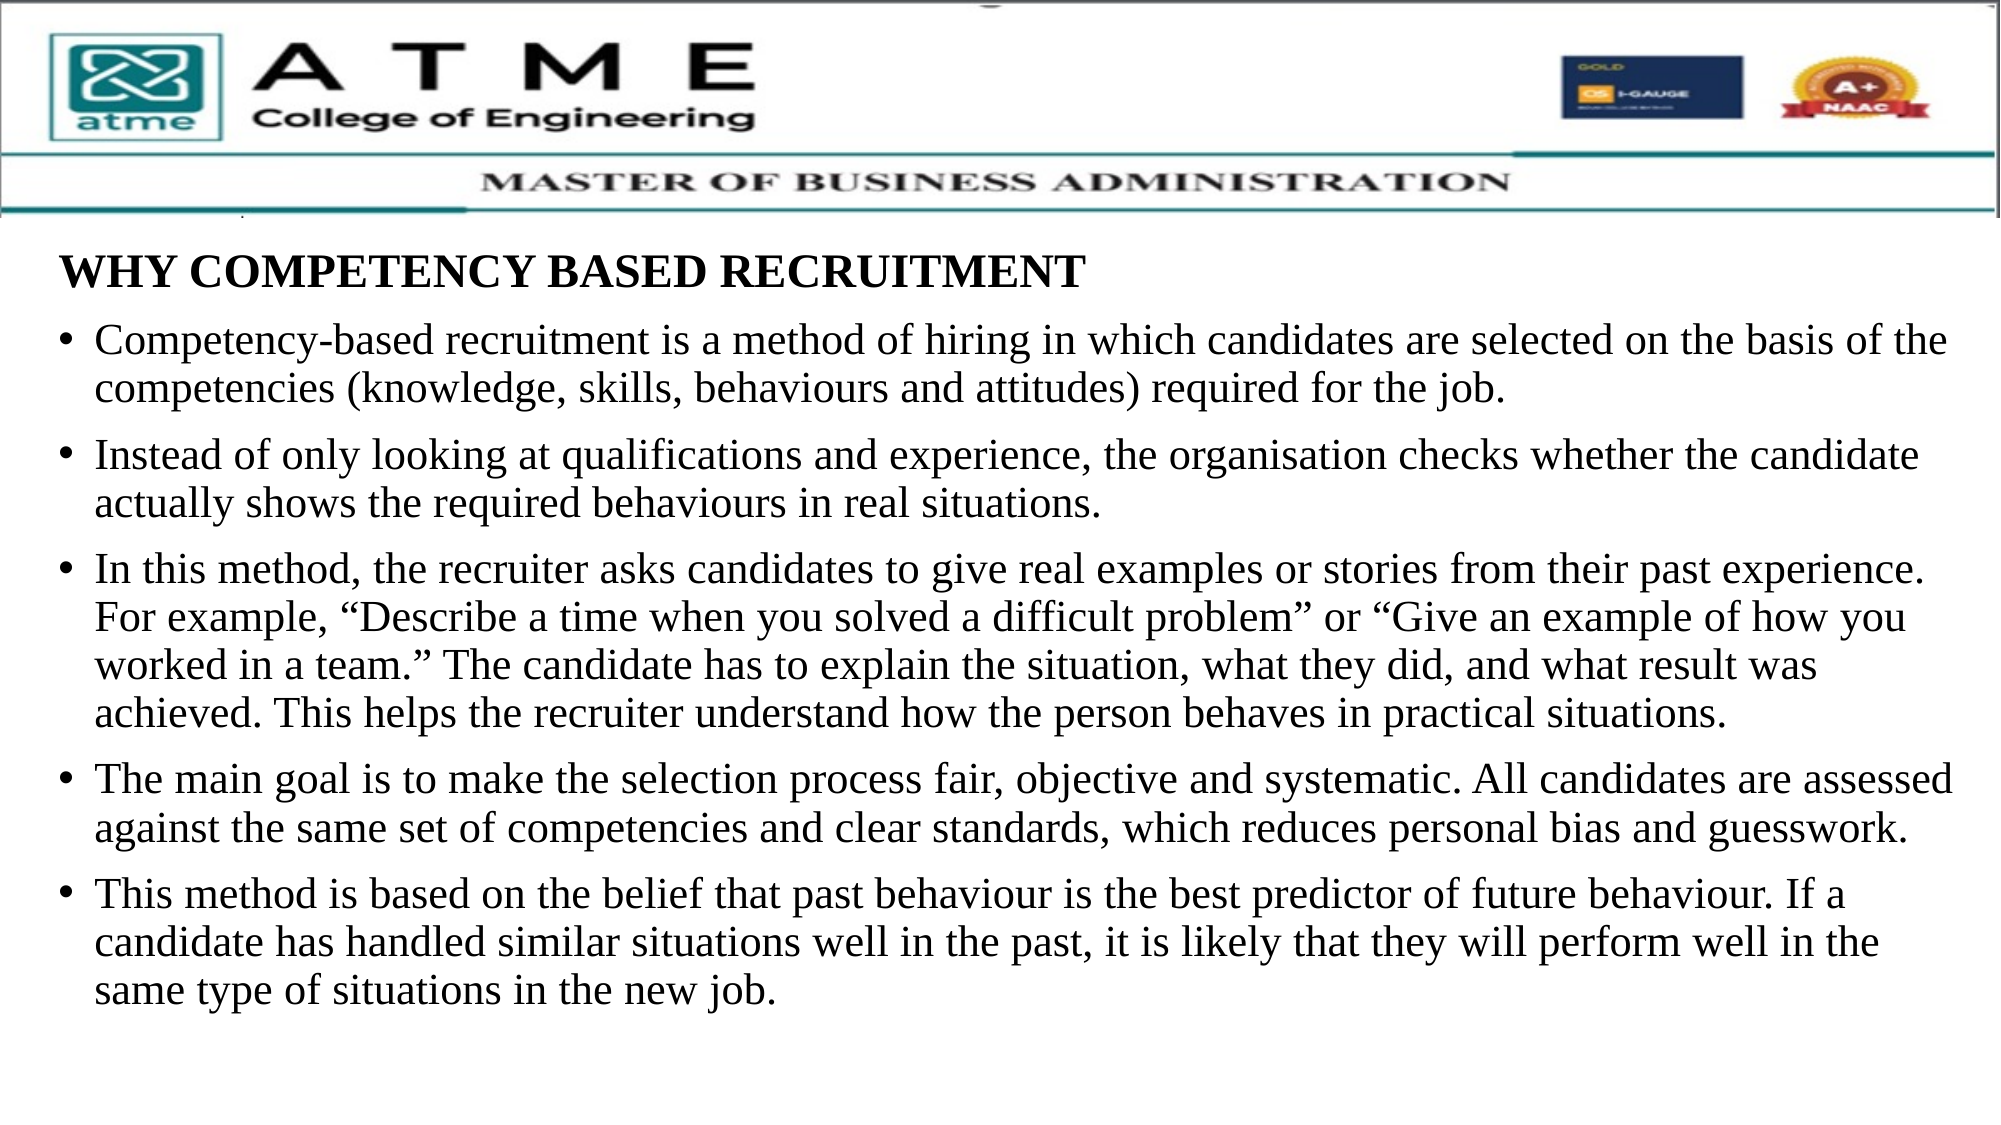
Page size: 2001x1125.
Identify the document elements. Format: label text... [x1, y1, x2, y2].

picture [0, 0, 2000, 218]
list WHY COMPETENCY BASED RECRUITMENT Competency-based recruitment is a method of hiring in which candidates are selected on the basis of the competencies (knowledge, skills, behaviours and attitudes) required for the job. Instead of only looking at qualifications and experience, the organisation checks whether the candidate actually shows the required behaviours in real situations. In this method, the recruiter asks candidates to give real examples or stories from their past experience. For example, “Describe a time when you solved a difficult problem” or “Give an example of how you worked in a team.” The candidate has to explain the situation, what they did, and what result was achieved. This helps the recruiter understand how the person behaves in practical situations. The main goal is to make the selection process fair, objective and systematic. All candidates are assessed against the same set of competencies and clear standards, which reduces personal bias and guesswork. This method is based on the belief that past behaviour is the best predictor of future behaviour. If a candidate has handled similar situations well in the past, it is likely that they will perform well in the same type of situations in the new job. [43, 238, 1974, 1092]
